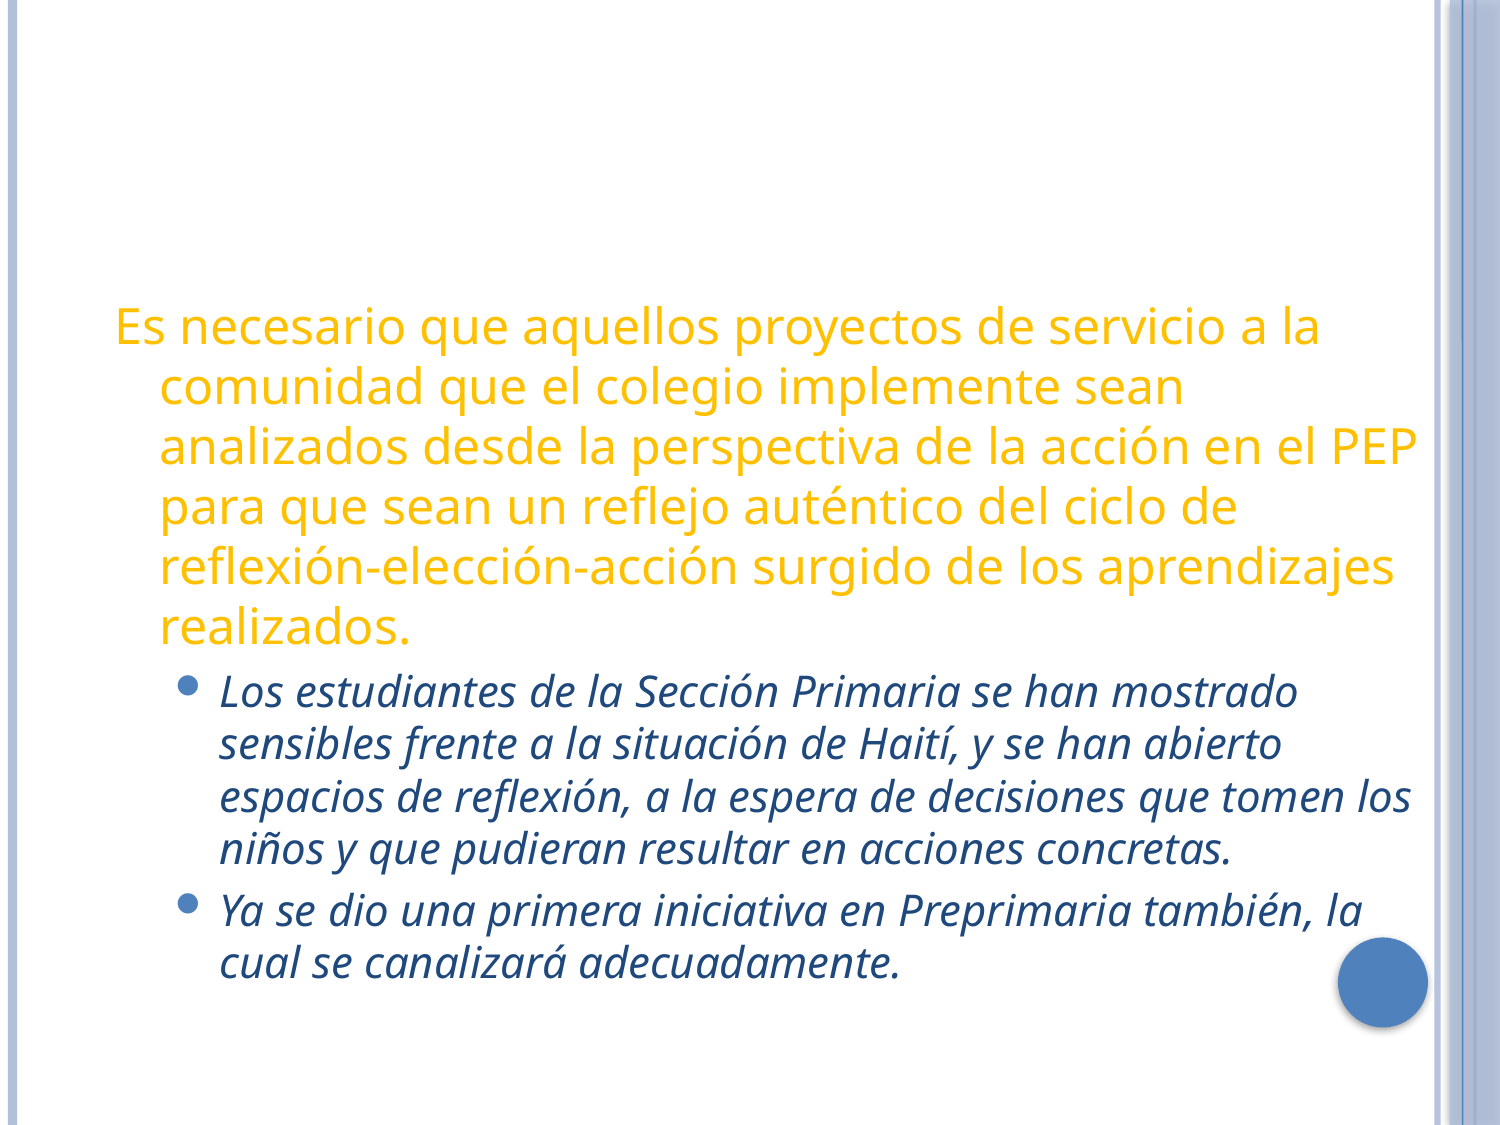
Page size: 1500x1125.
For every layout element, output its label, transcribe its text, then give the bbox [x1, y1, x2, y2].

list Es necesario que aquellos proyectos de servicio a la comunidad que el colegio implemente sean analizados desde la perspectiva de la acción en el PEP para que sean un reflejo auténtico del ciclo de reflexión-elección-acción surgido de los aprendizajes realizados. Los estudiantes de la Sección Primaria se han mostrado sensibles frente a la situación de Haití, y se han abierto espacios de reflexión, a la espera de decisiones que tomen los niños y que pudieran resultar en acciones concretas. Ya se dio una primera iniciativa en Preprimaria también, la cual se canalizará adecuadamente. [99, 287, 1438, 975]
